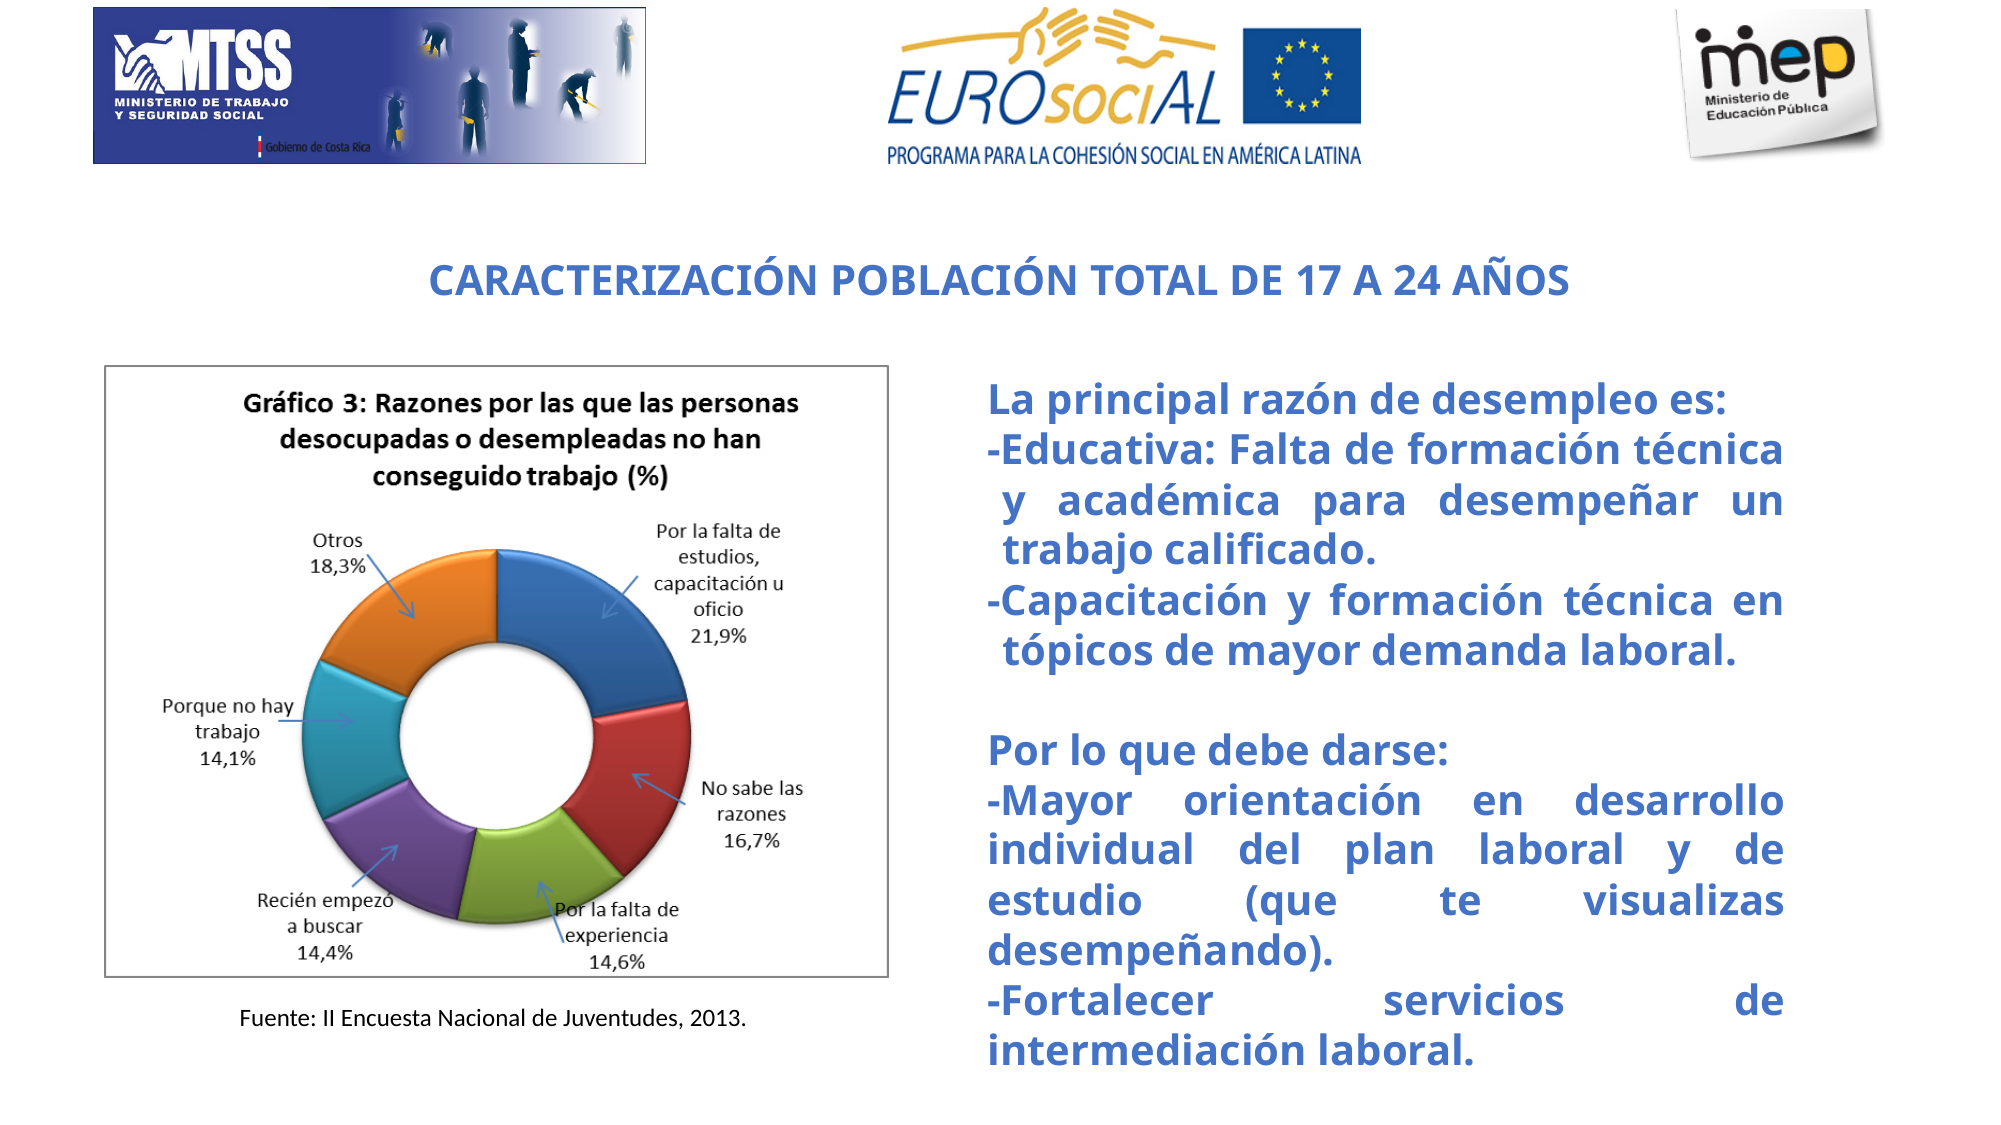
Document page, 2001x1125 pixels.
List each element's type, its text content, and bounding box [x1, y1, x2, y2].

picture [103, 365, 889, 978]
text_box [92, 7, 1885, 164]
text_box La principal razón de desempleo es: -Educativa: Falta de formación técnica y académica para desempeñar un trabajo calificado. -Capacitación y formación técnica en tópicos de mayor demanda laboral. Por lo que debe darse: -Mayor orientación en desarrollo individual del plan laboral y de estudio (que te visualizas desempeñando). -Fortalecer servicios de intermediación laboral. [972, 365, 1801, 1125]
text_box Fuente: II Encuesta Nacional de Juventudes, 2013. [180, 986, 775, 1039]
text_box CARACTERIZACIÓN POBLACIÓN TOTAL DE 17 A 24 AÑOS [377, 220, 1623, 344]
